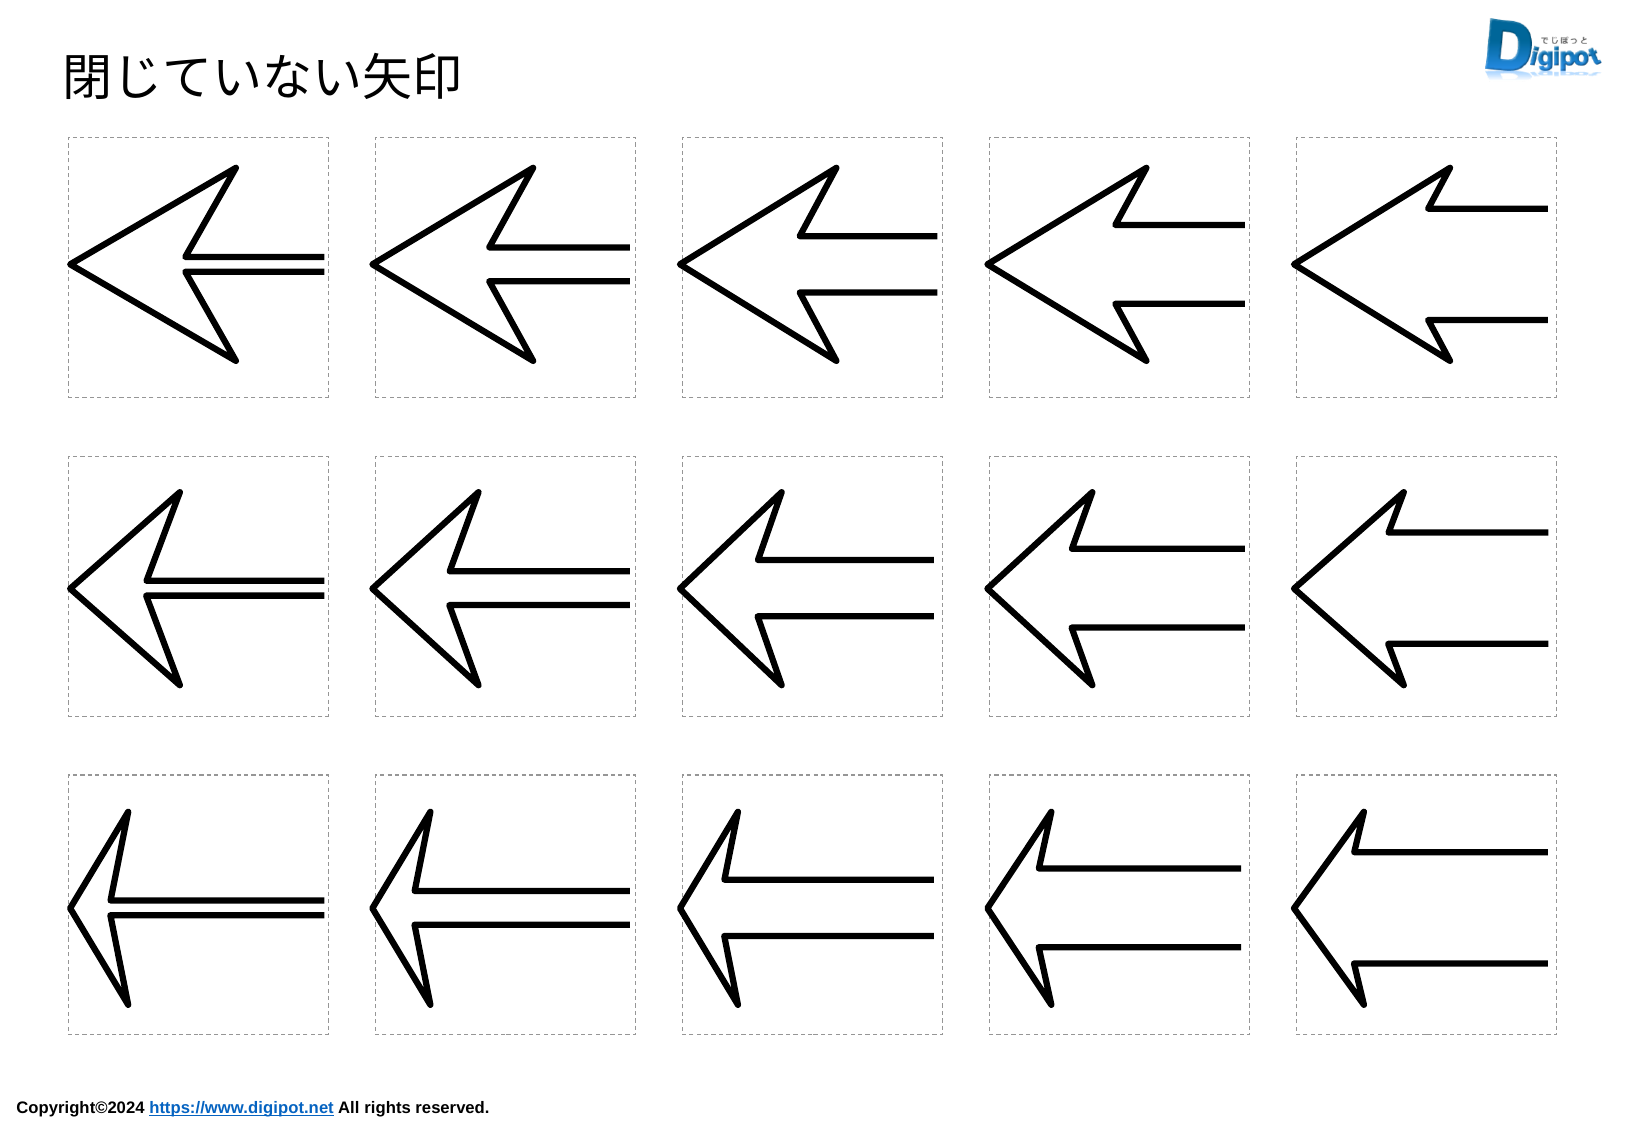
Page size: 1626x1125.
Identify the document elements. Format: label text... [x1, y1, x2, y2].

text_box [987, 167, 1245, 361]
picture [1485, 18, 1602, 82]
text_box [1294, 811, 1548, 1005]
text_box [679, 167, 938, 361]
text_box [987, 492, 1245, 686]
text_box [1294, 492, 1549, 686]
text_box [679, 492, 934, 686]
text_box [987, 811, 1242, 1005]
text_box [679, 811, 934, 1005]
text_box [372, 167, 630, 361]
text_box [70, 811, 325, 1005]
text_box 閉じていない矢印 [47, 38, 478, 113]
text_box [372, 811, 630, 1005]
text_box [372, 492, 630, 686]
text_box [70, 167, 325, 361]
text_box [70, 492, 325, 686]
text_box [1294, 167, 1548, 361]
